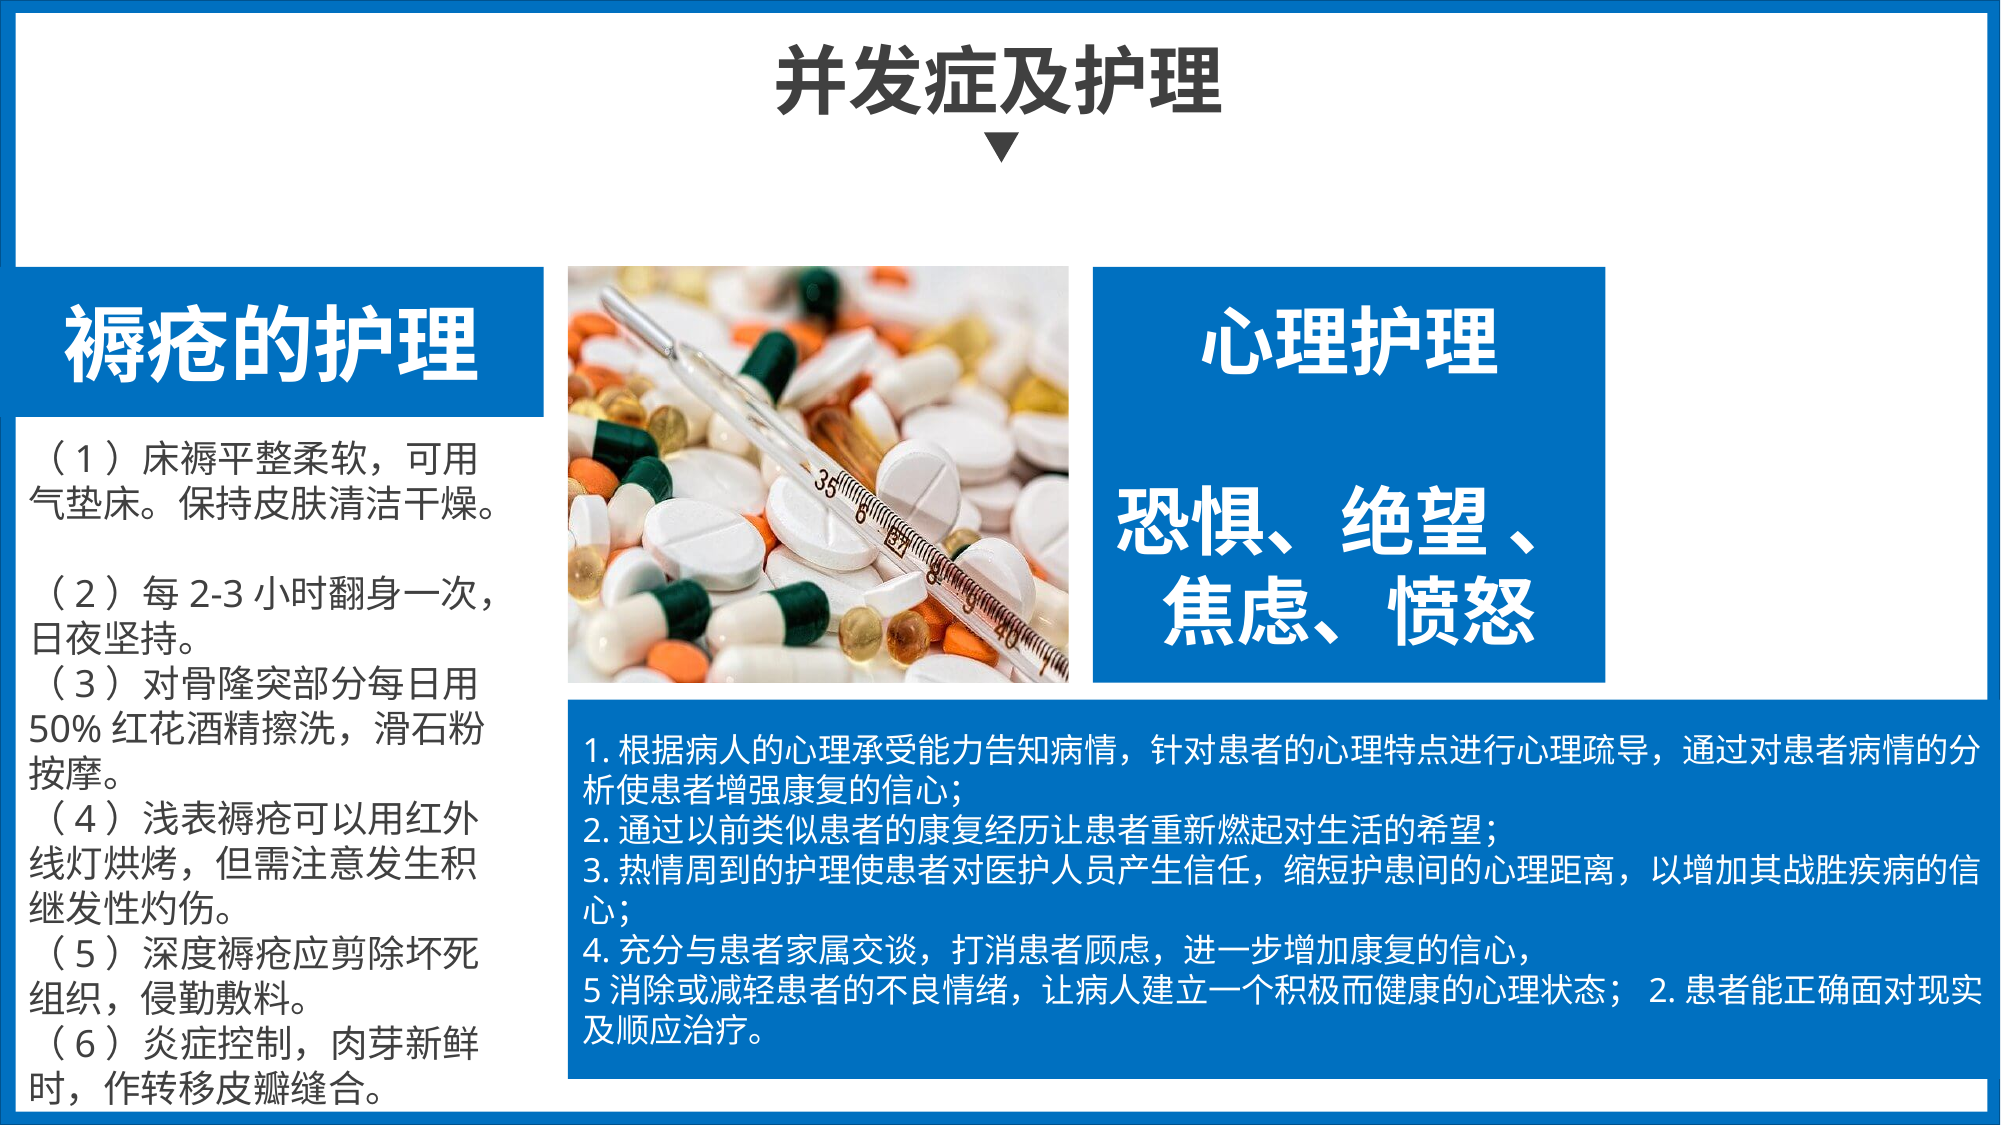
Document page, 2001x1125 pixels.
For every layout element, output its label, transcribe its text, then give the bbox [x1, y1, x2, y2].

text_box 1.根据病人的心理承受能力告知病情，针对患者的心理特点进行心理疏导，通过对患者病情的分析使患者增强康复的信心； 2.通过以前类似患者的康复经历让患者重新燃起对生活的希望； 3.热情周到的护理使患者对医护人员产生信任，缩短护患间的心理距离，以增加其战胜疾病的信心； 4.充分与患者家属交谈，打消患者顾虑，进一步增加康复的信心， 5消除或减轻患者的不良情绪，让病人建立一个积极而健康的心理状态；2.患者能正确面对现实及顺应治疗。 [567, 699, 2000, 1080]
text_box 心理护理 恐惧、绝望 、焦虑、愤怒 [1092, 266, 1606, 684]
text_box （1）床褥平整柔软，可用气垫床。保持皮肤清洁干燥。 （2）每2-3小时翻身一次，日夜坚持。 （3）对骨隆突部分每日用50%红花酒精擦洗，滑石粉按摩。 （4）浅表褥疮可以用红外线灯烘烤，但需注意发生积继发性灼伤。 （5）深度褥疮应剪除坏死组织，侵勤敷料。 （6）炎症控制，肉芽新鲜时，作转移皮瓣缝合。 [13, 427, 531, 1118]
text_box 褥疮的护理 [0, 266, 545, 418]
text_box [567, 266, 1070, 684]
